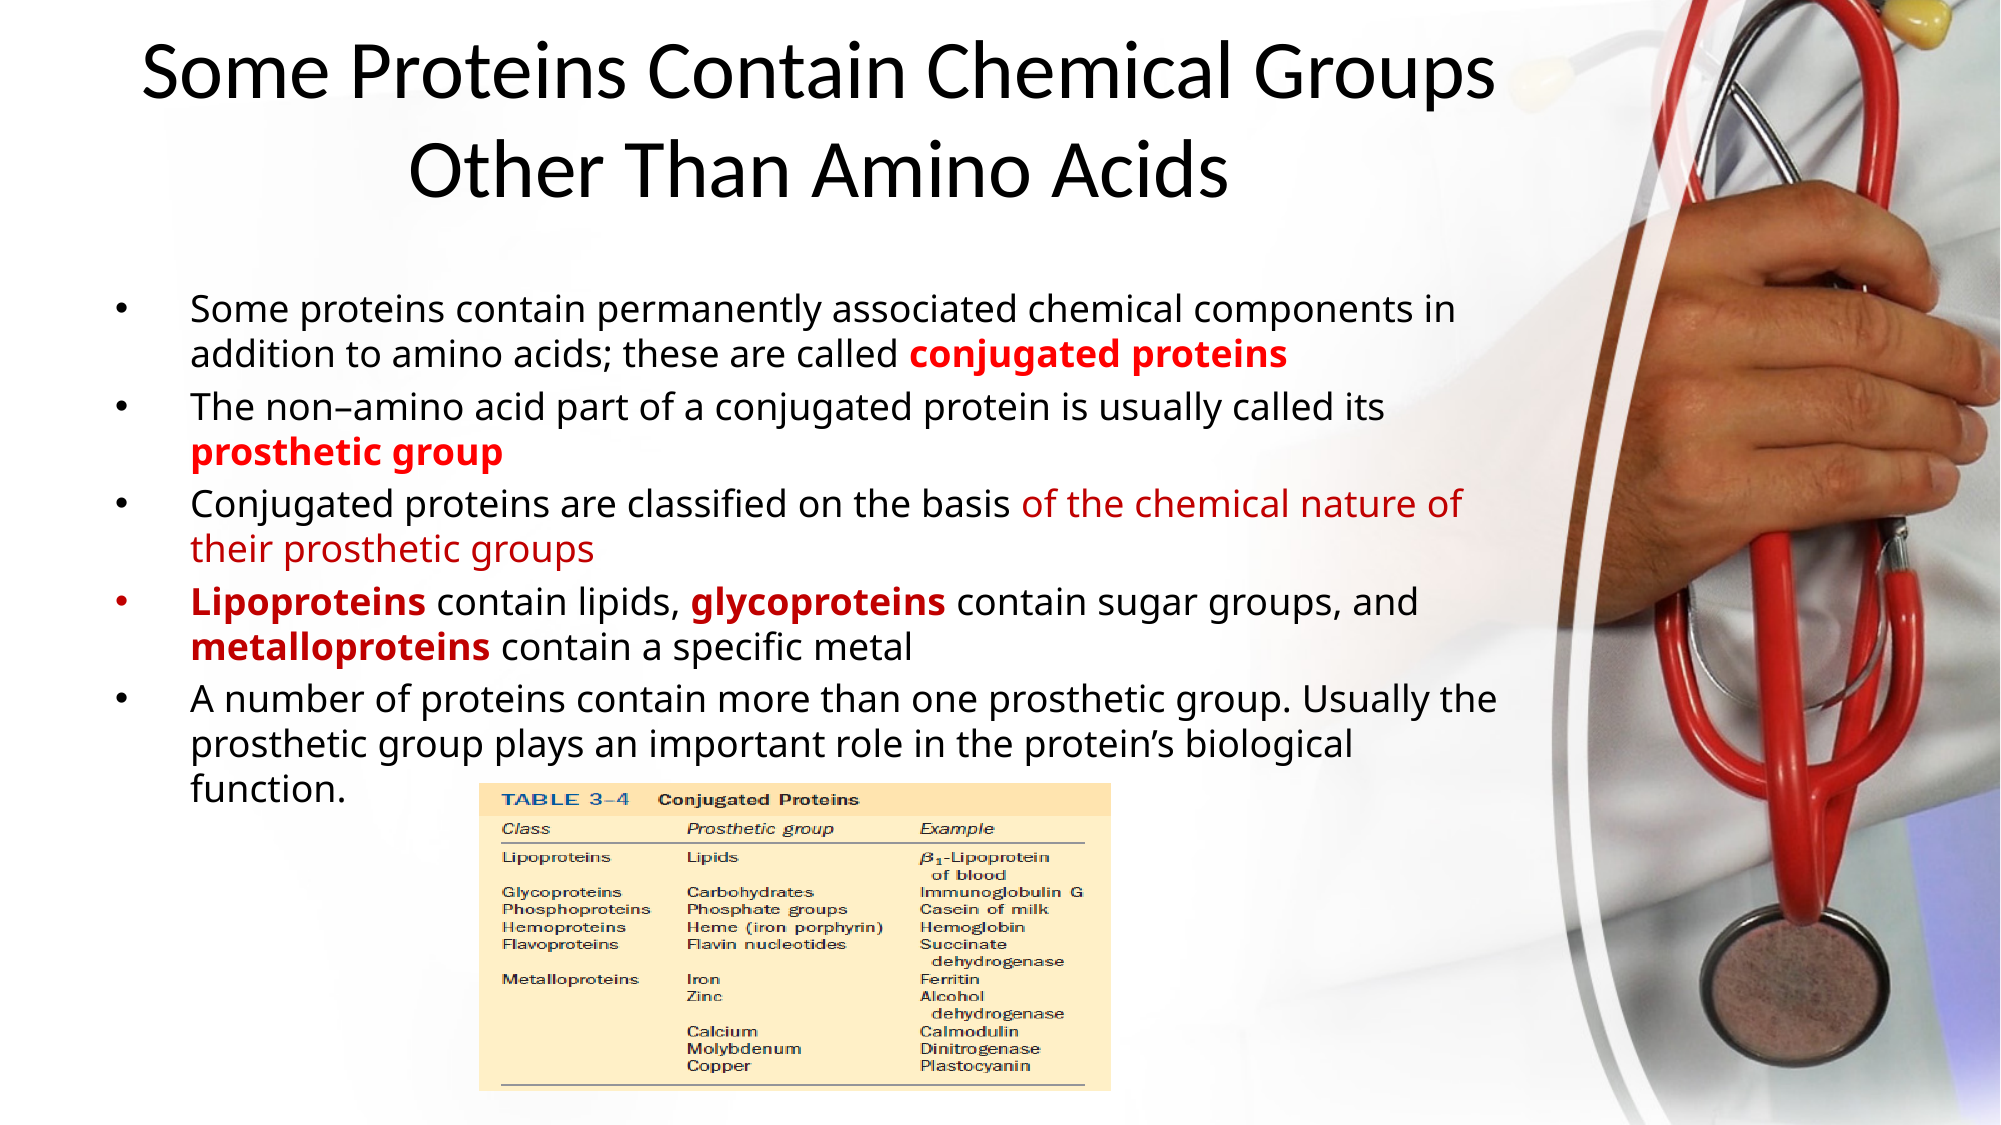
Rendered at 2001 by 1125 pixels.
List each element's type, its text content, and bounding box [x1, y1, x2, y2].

picture [0, 0, 2001, 1125]
list Some proteins contain permanently associated chemical components in addition to amino acids; these are called conjugated proteins The non–amino acid part of a conjugated protein is usually called its prosthetic group Conjugated proteins are classified on the basis of the chemical nature of their prosthetic groups Lipoproteins contain lipids, glycoproteins contain sugar groups, and metalloproteins contain a specific metal A number of proteins contain more than one prosthetic group. Usually the prosthetic group plays an important role in the protein’s biological function. [100, 277, 1537, 1043]
title Some Proteins Contain Chemical Groups Other Than Amino Acids [99, 0, 1540, 230]
